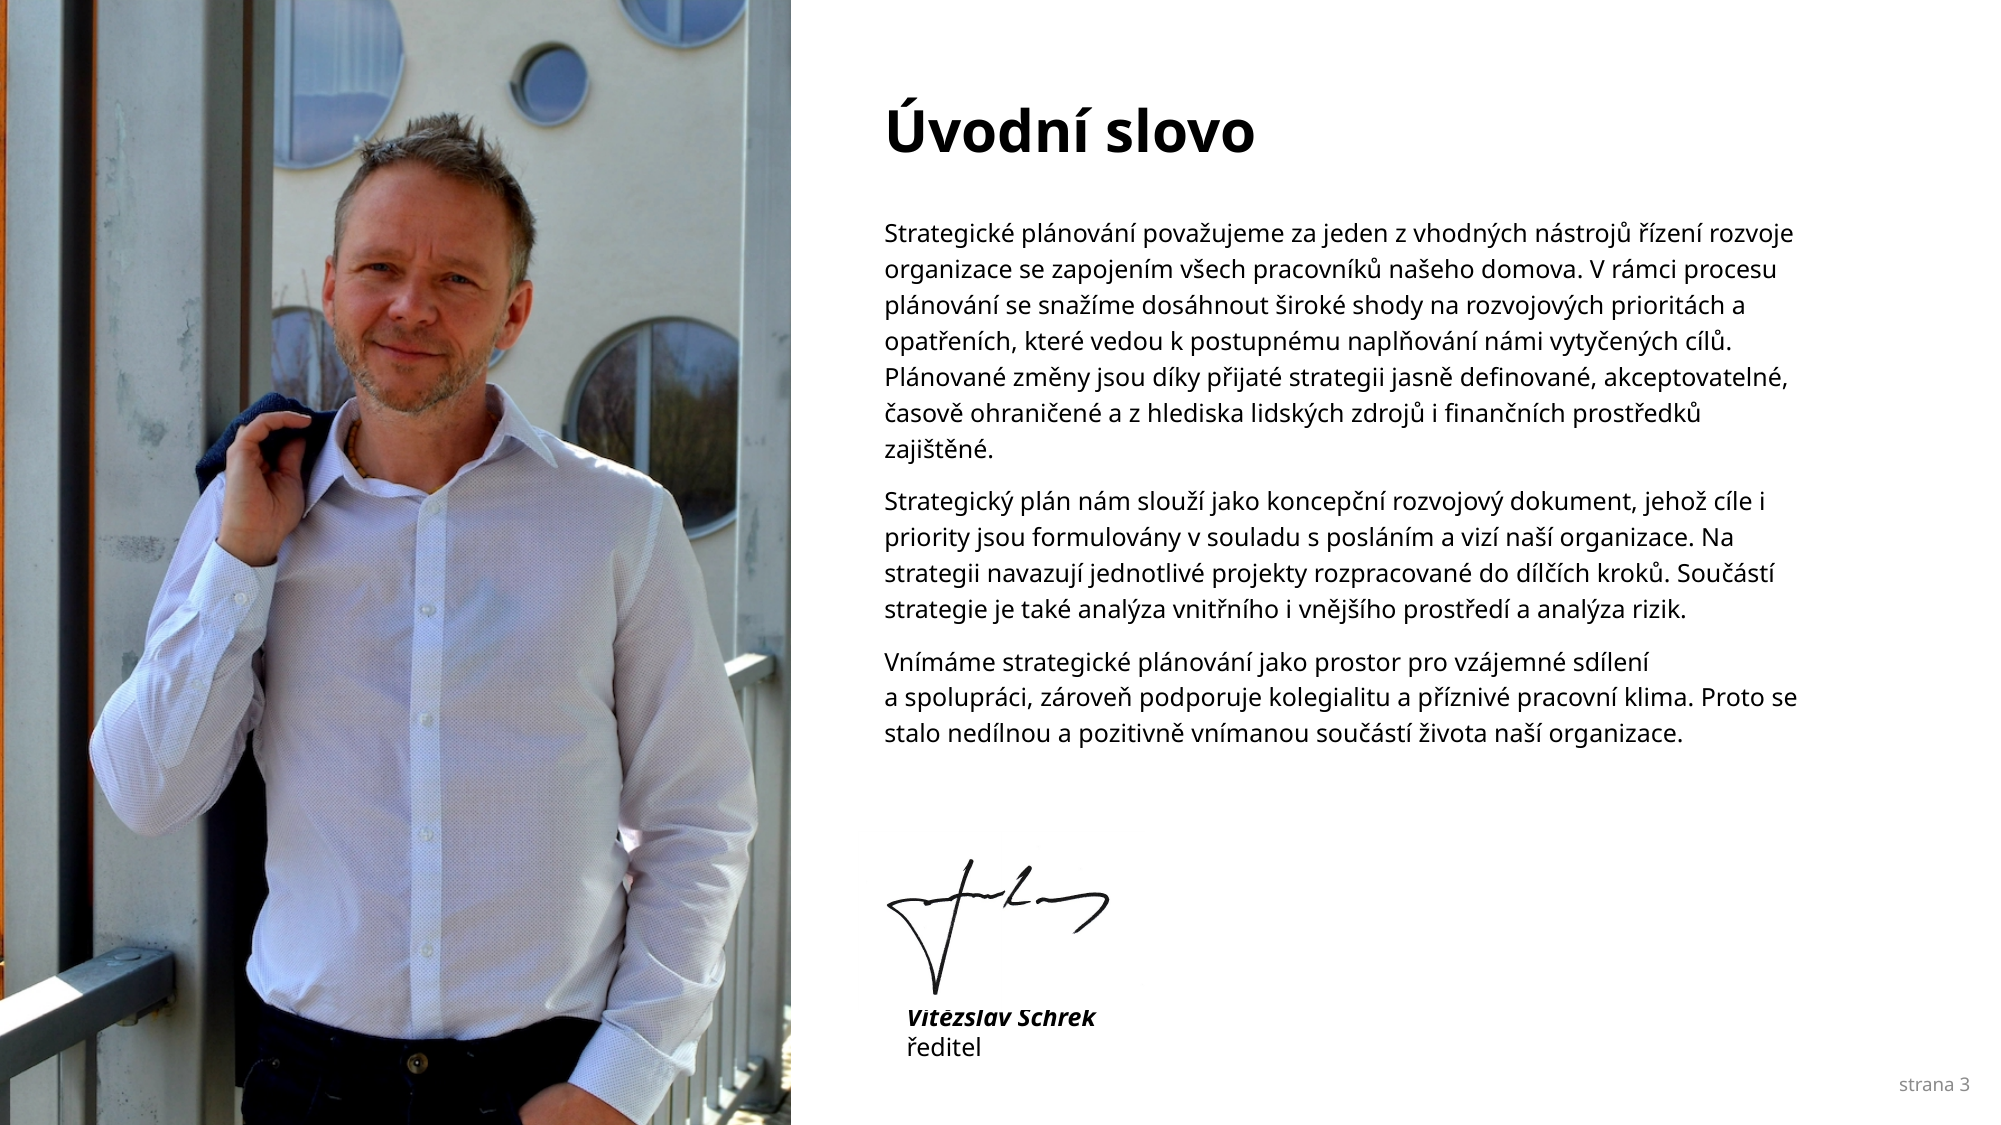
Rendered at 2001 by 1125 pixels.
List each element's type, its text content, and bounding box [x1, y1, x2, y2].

picture [858, 831, 1145, 1010]
text_box Vítězslav Schrek ředitel [891, 1010, 1112, 1069]
text_box Strategické plánování považujeme za jeden z vhodných nástrojů řízení rozvoje organizace se zapojením všech pracovníků našeho domova. V rámci procesu plánování se snažíme dosáhnout široké shody na rozvojových prioritách a opatřeních, které vedou k postupnému naplňování námi vytyčených cílů. Plánované změny jsou díky přijaté strategii jasně definované, akceptovatelné, časově ohraničené a z hlediska lidských zdrojů i finančních prostředků zajištěné. Strategický plán nám slouží jako koncepční rozvojový dokument, jehož cíle i priority jsou formulovány v souladu s posláním a vizí naší organizace. Na strategii navazují jednotlivé projekty rozpracované do dílčích kroků. Součástí strategie je také analýza vnitřního i vnějšího prostředí a analýza rizik. Vnímáme strategické plánování jako prostor pro vzájemné sdílení a spolupráci, zároveň podporuje kolegialitu a příznivé pracovní klima. Proto se stalo nedílnou a pozitivně vnímanou součástí života naší organizace. [869, 204, 1819, 808]
picture [0, 0, 791, 1125]
text_box Úvodní slovo [869, 24, 1740, 243]
text_box strana 3 [1535, 1055, 1986, 1116]
